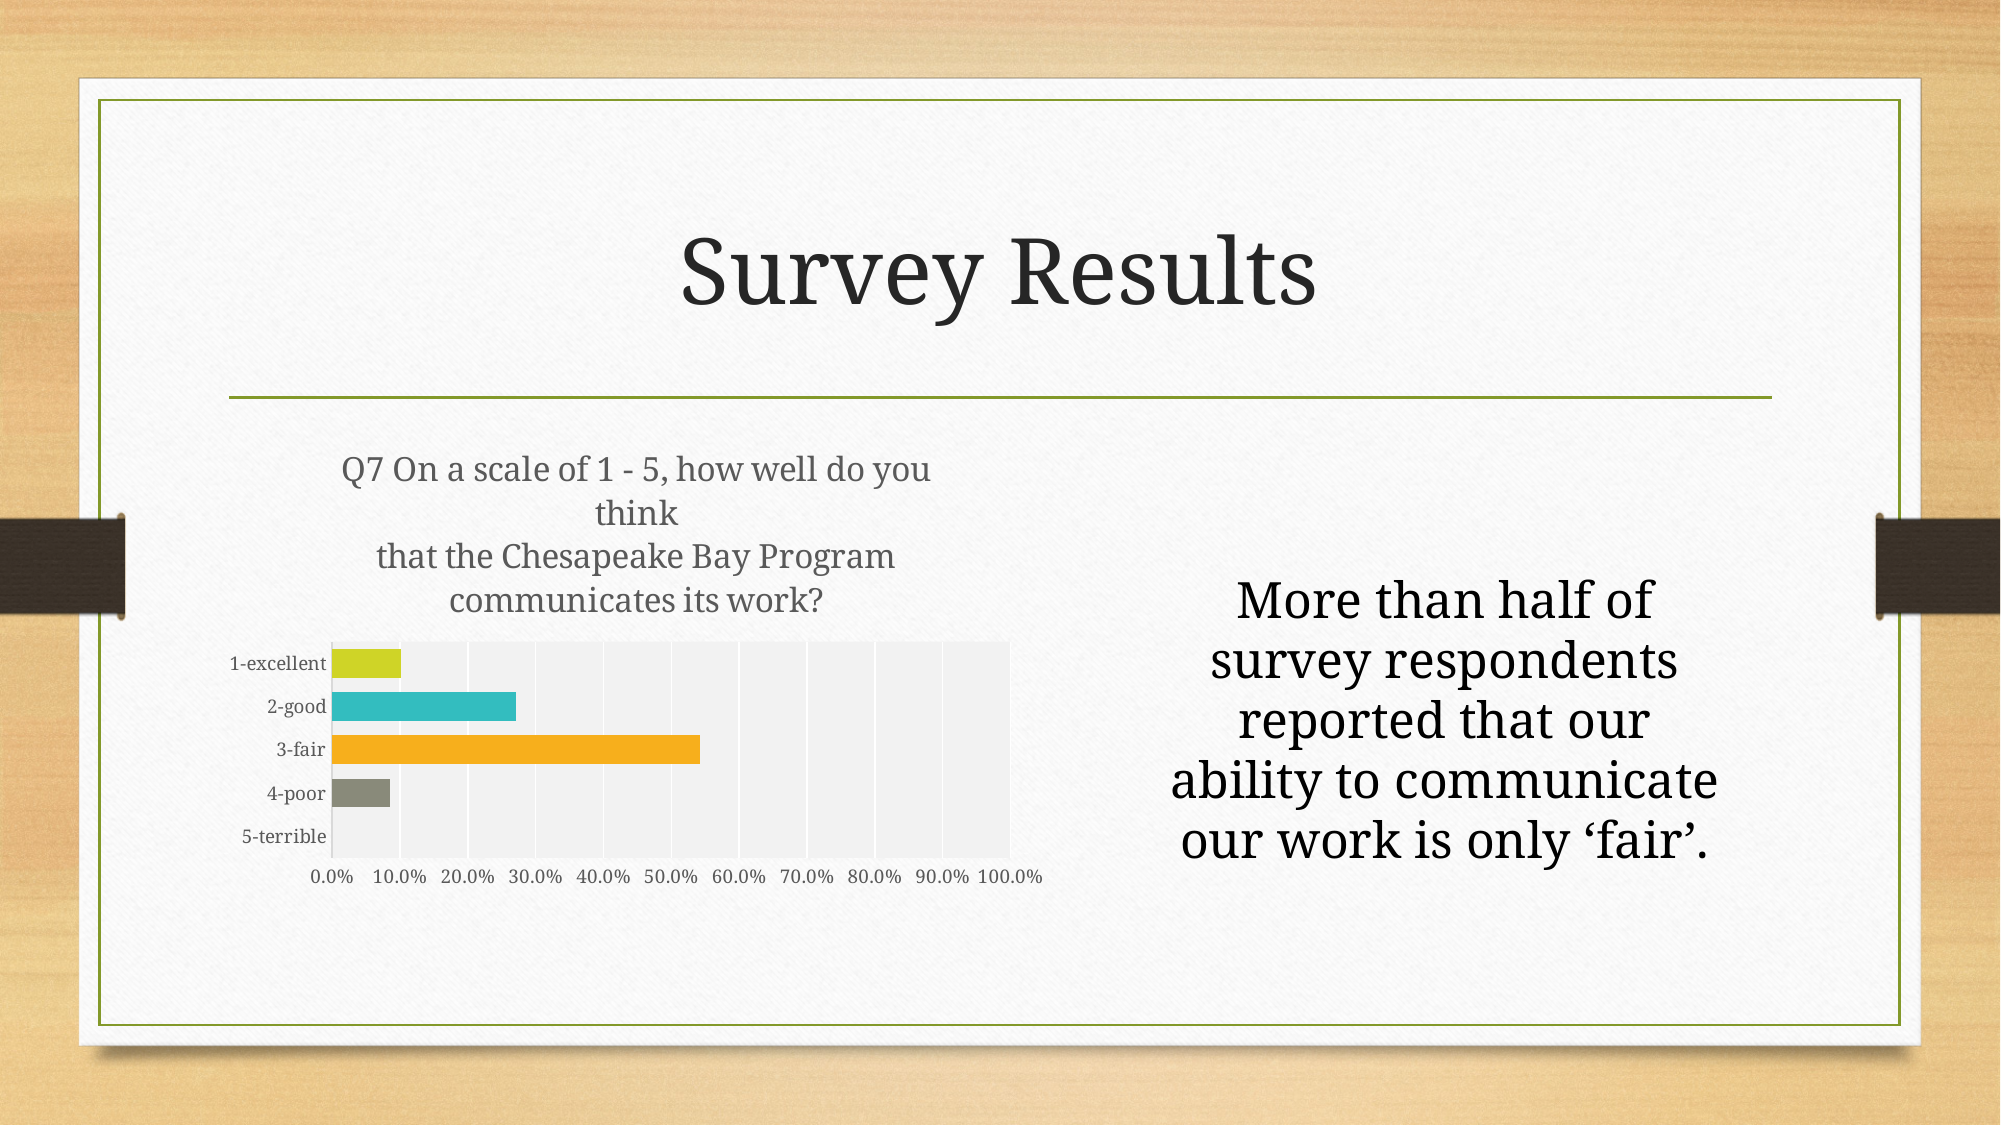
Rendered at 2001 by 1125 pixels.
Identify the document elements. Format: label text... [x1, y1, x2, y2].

title Survey Results [212, 161, 1788, 375]
chart [212, 419, 1061, 901]
text_box More than half of survey respondents reported that our ability to communicate our work is only ‘fair’. [1149, 561, 1740, 876]
picture [0, 0, 2001, 1125]
